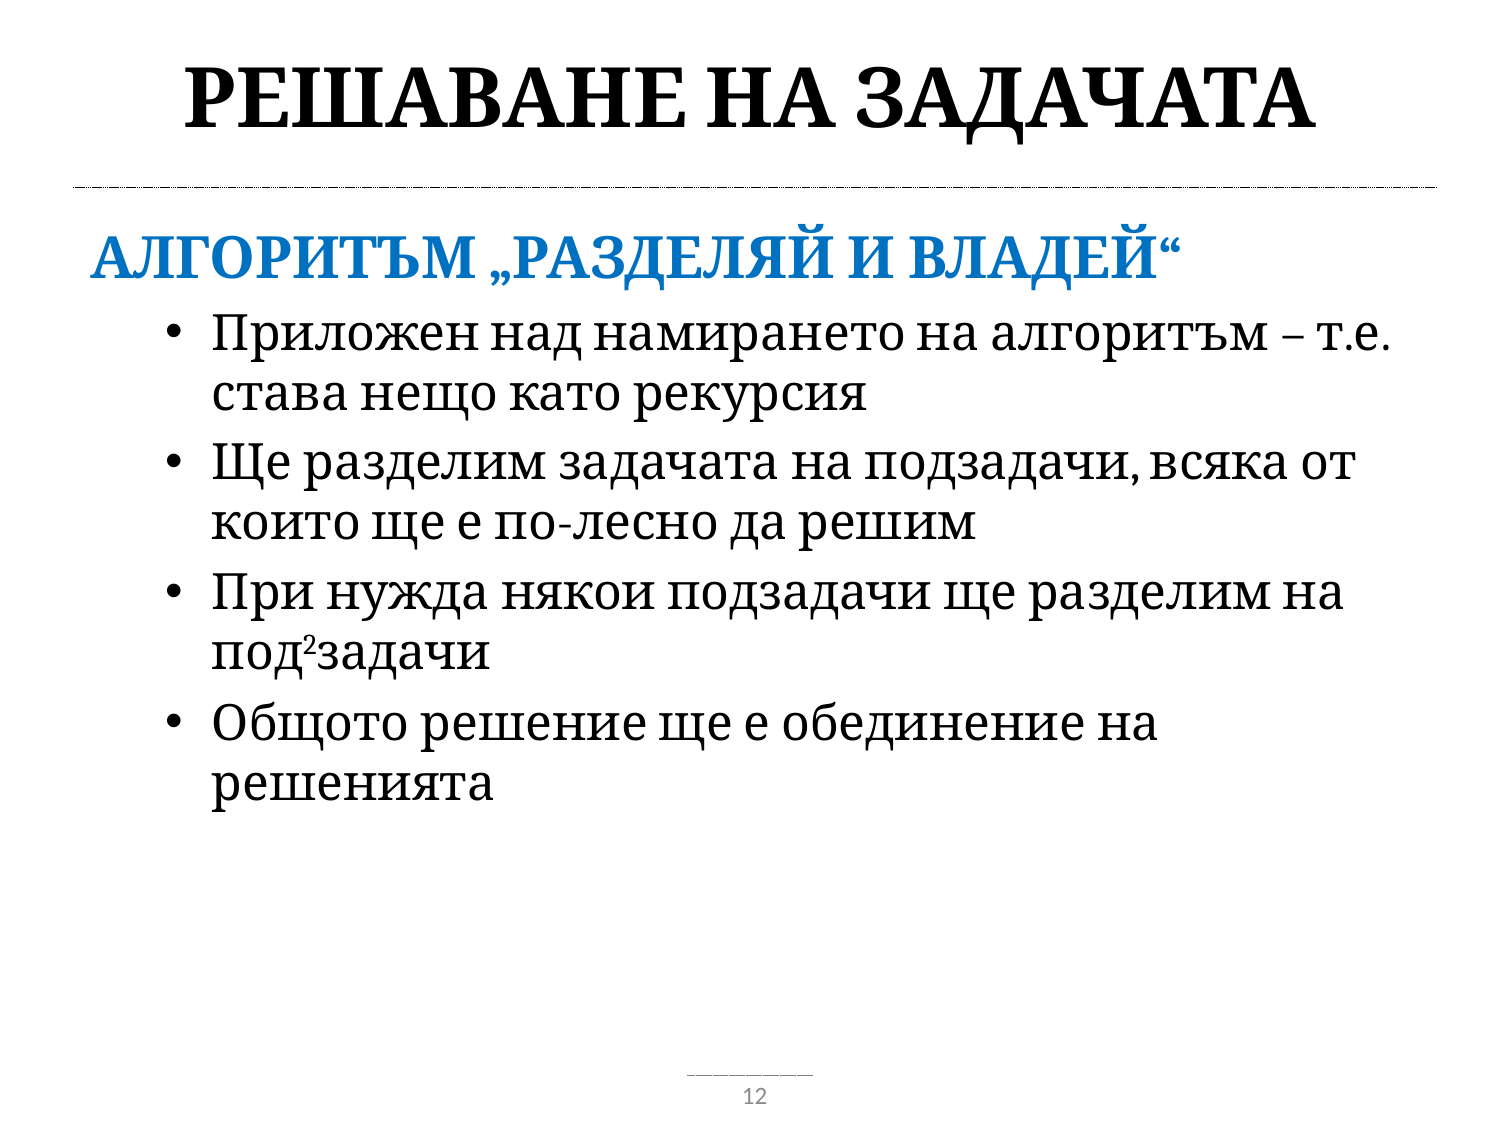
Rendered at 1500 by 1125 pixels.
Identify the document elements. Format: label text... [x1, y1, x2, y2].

list Алгоритъм „Разделяй и владей“ Приложен над намирането на алгоритъм – т.е. става нещо като рекурсия Ще разделим задачата на подзадачи, всяка от които ще е по-лесно да решим При нужда някои подзадачи ще разделим на под2задачи Общото решение ще е обединение на решенията [75, 212, 1450, 1063]
title Решаване на задачата [0, 0, 1500, 188]
slide_number 12 [579, 1065, 930, 1125]
